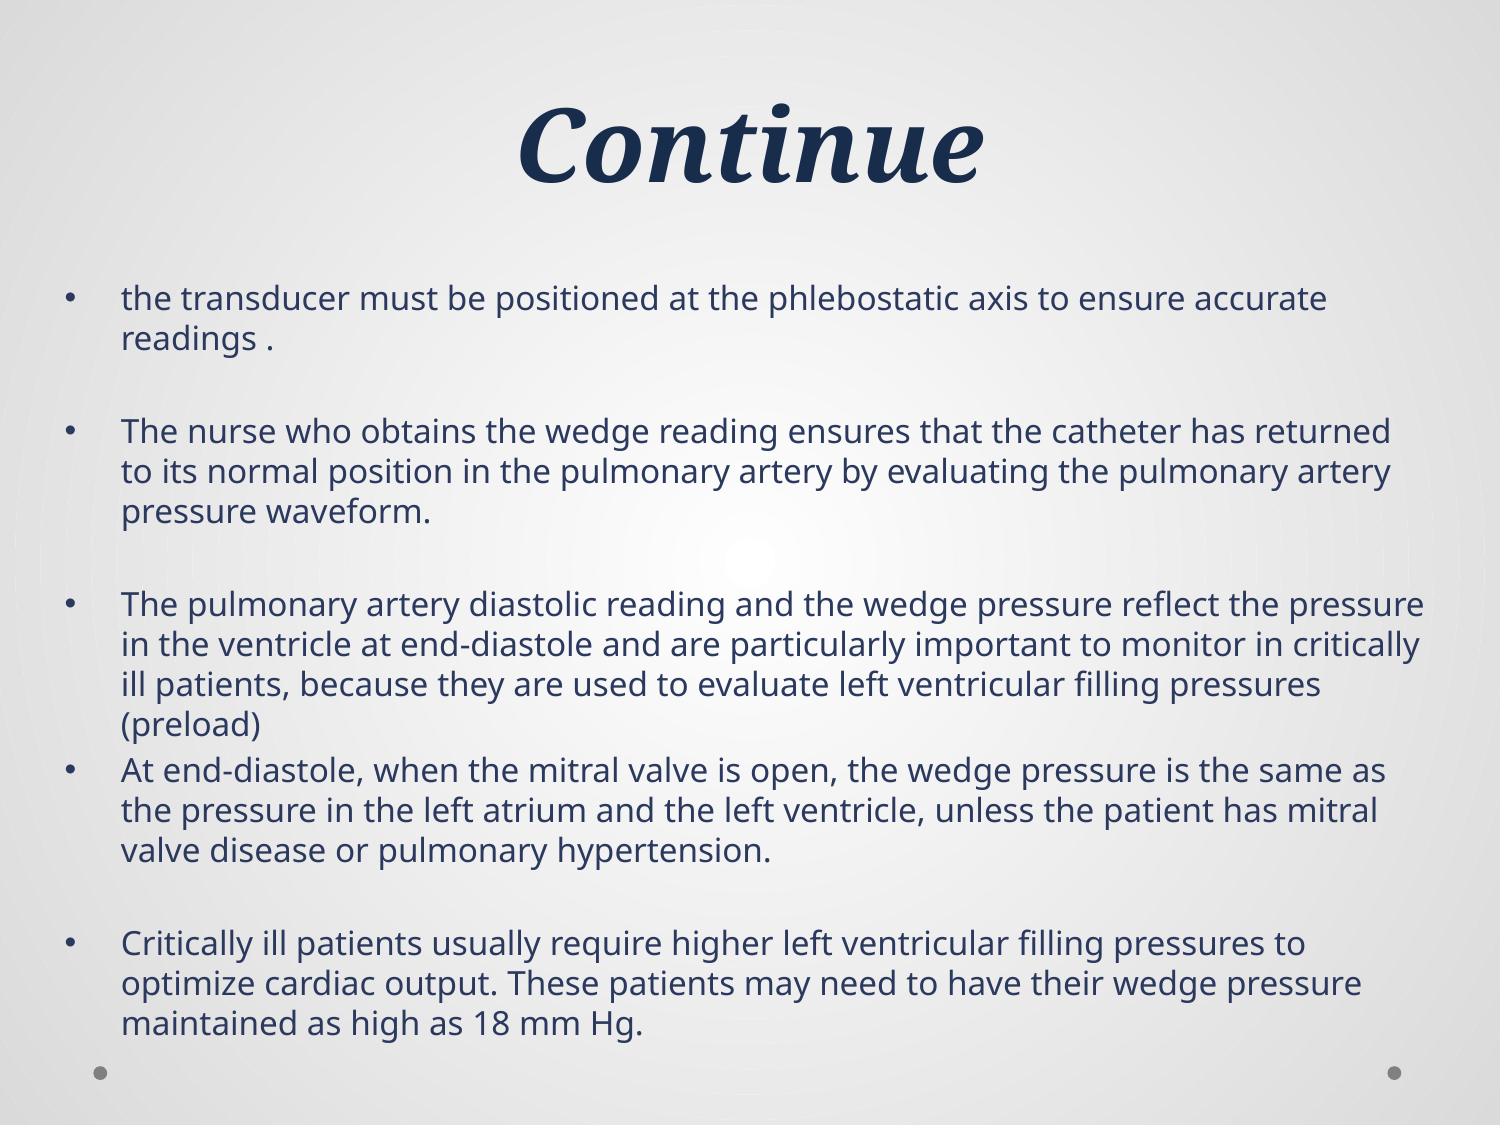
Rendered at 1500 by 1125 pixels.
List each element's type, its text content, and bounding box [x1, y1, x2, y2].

list the transducer must be positioned at the phlebostatic axis to ensure accurate readings . The nurse who obtains the wedge reading ensures that the catheter has returned to its normal position in the pulmonary artery by evaluating the pulmonary artery pressure waveform. The pulmonary artery diastolic reading and the wedge pressure reflect the pressure in the ventricle at end-diastole and are particularly important to monitor in critically ill patients, because they are used to evaluate left ventricular filling pressures (preload) At end-diastole, when the mitral valve is open, the wedge pressure is the same as the pressure in the left atrium and the left ventricle, unless the patient has mitral valve disease or pulmonary hypertension. Critically ill patients usually require higher left ventricular filling pressures to optimize cardiac output. These patients may need to have their wedge pressure maintained as high as 18 mm Hg. [49, 269, 1445, 1071]
title Continue [49, 37, 1450, 211]
